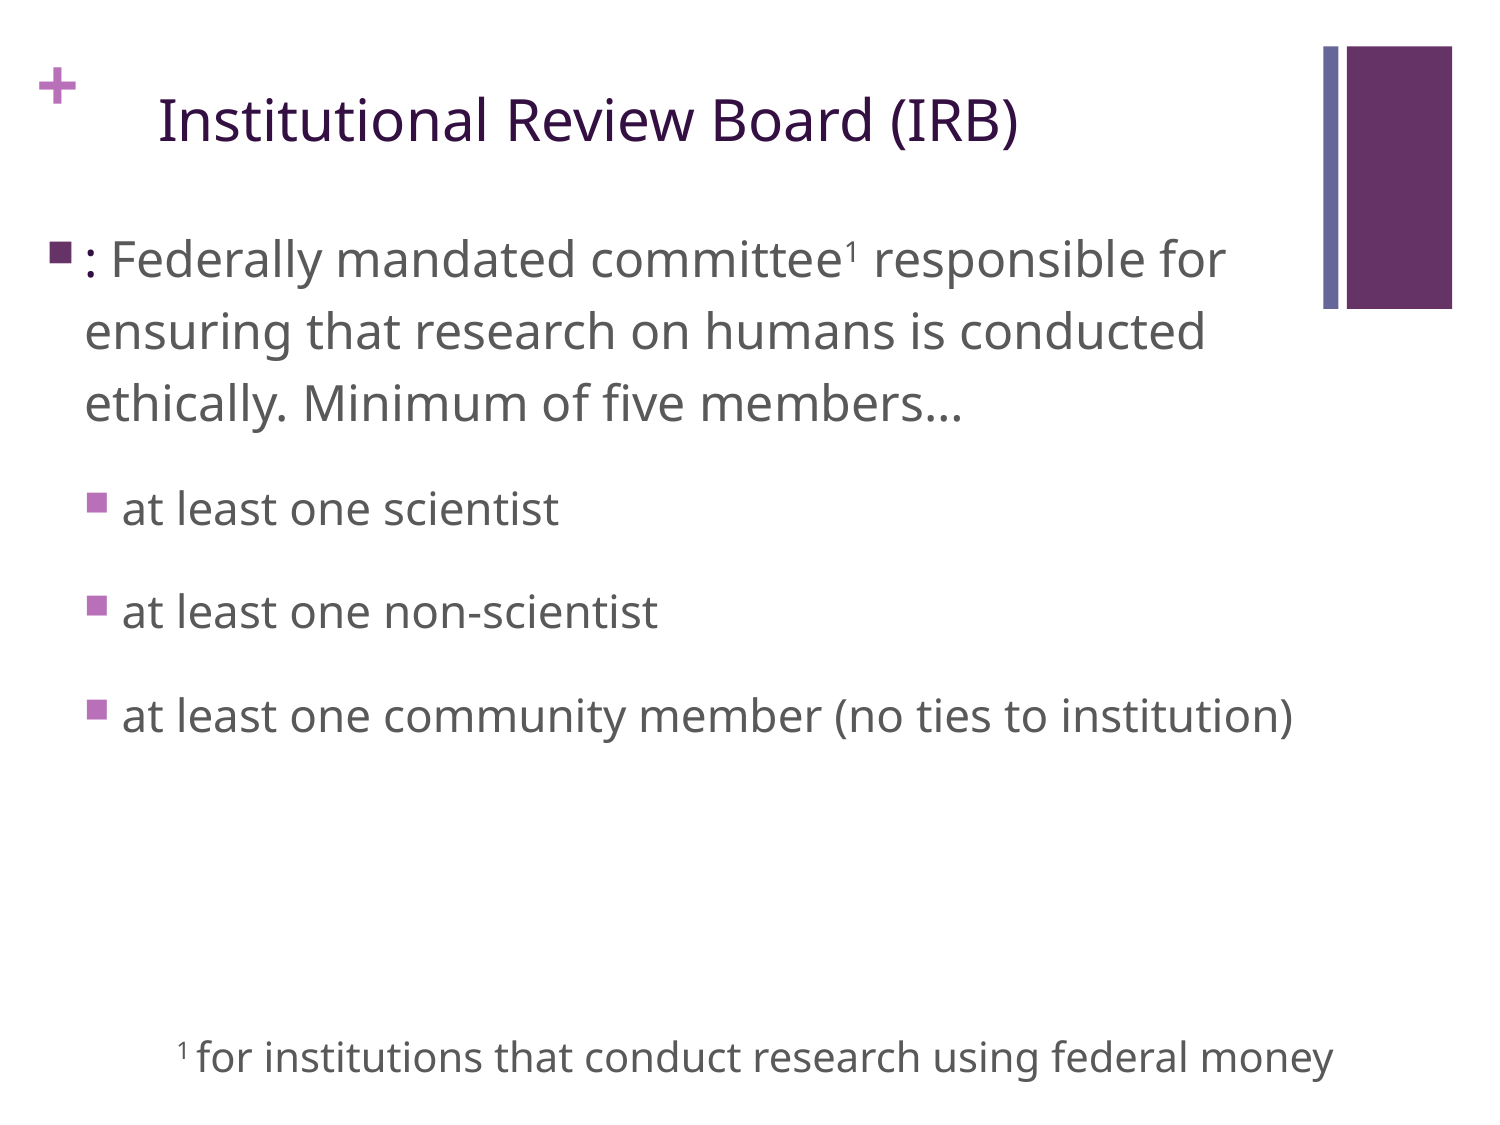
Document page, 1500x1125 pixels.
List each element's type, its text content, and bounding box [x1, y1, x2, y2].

list : Federally mandated committee1 responsible for ensuring that research on humans is conducted ethically. Minimum of five members… at least one scientist at least one non-scientist at least one community member (no ties to institution) [31, 207, 1312, 1125]
title Institutional Review Board (IRB) [143, 76, 1463, 177]
text_box 1 for institutions that conduct research using federal money [161, 1023, 1349, 1089]
